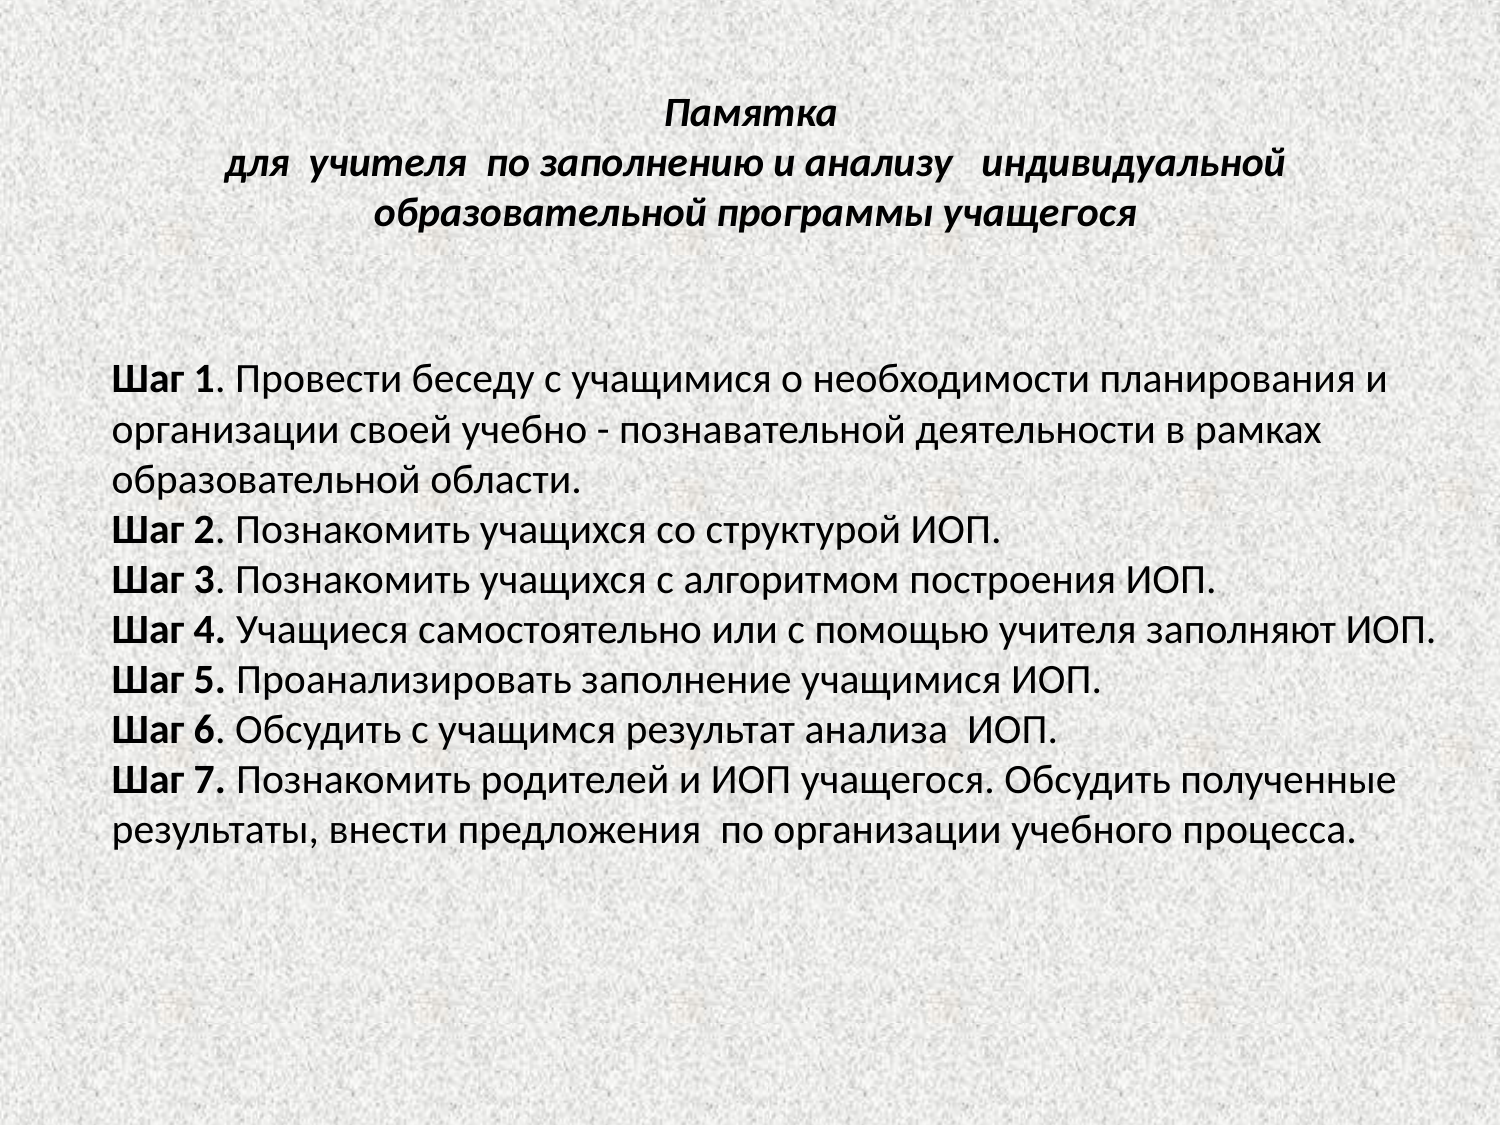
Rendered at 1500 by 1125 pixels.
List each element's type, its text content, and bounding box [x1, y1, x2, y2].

picture [0, 0, 1500, 1125]
text_box Шаг 1. Провести беседу с учащимися о необходимости планирования и организации своей учебно - познавательной деятельности в рамках образовательной области. Шаг 2. Познакомить учащихся со структурой ИОП. Шаг 3. Познакомить учащихся с алгоритмом построения ИОП. Шаг 4. Учащиеся самостоятельно или с помощью учителя заполняют ИОП. Шаг 5. Проанализировать заполнение учащимися ИОП. Шаг 6. Обсудить с учащимся результат анализа ИОП. Шаг 7. Познакомить родителей и ИОП учащегося. Обсудить полученные результаты, внести предложения по организации учебного процесса. [78, 343, 1472, 859]
text_box Памятка для учителя по заполнению и анализу индивидуальной образовательной программы учащегося [170, 77, 1341, 243]
